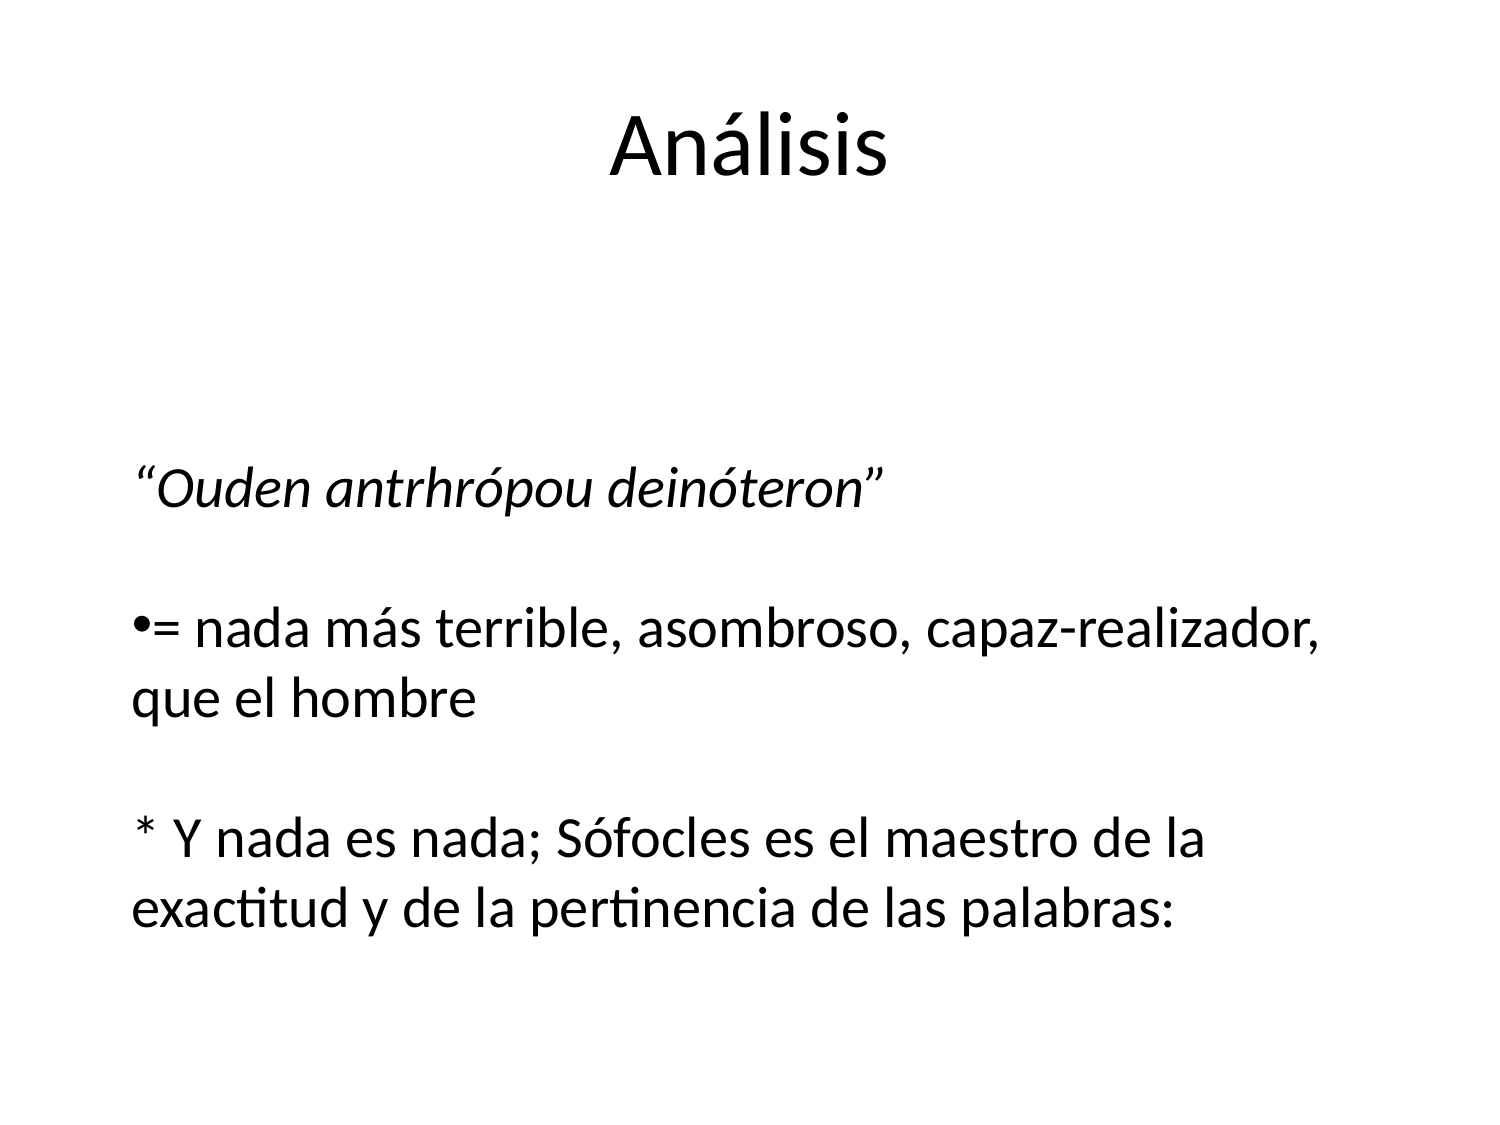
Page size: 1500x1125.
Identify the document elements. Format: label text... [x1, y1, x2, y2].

text_box “Ouden antrhrópou deinóteron” = nada más terrible, asombroso, capaz-realizador, que el hombre * Y nada es nada; Sófocles es el maestro de la exactitud y de la pertinencia de las palabras: [117, 441, 1418, 946]
title Análisis [75, 45, 1425, 233]
